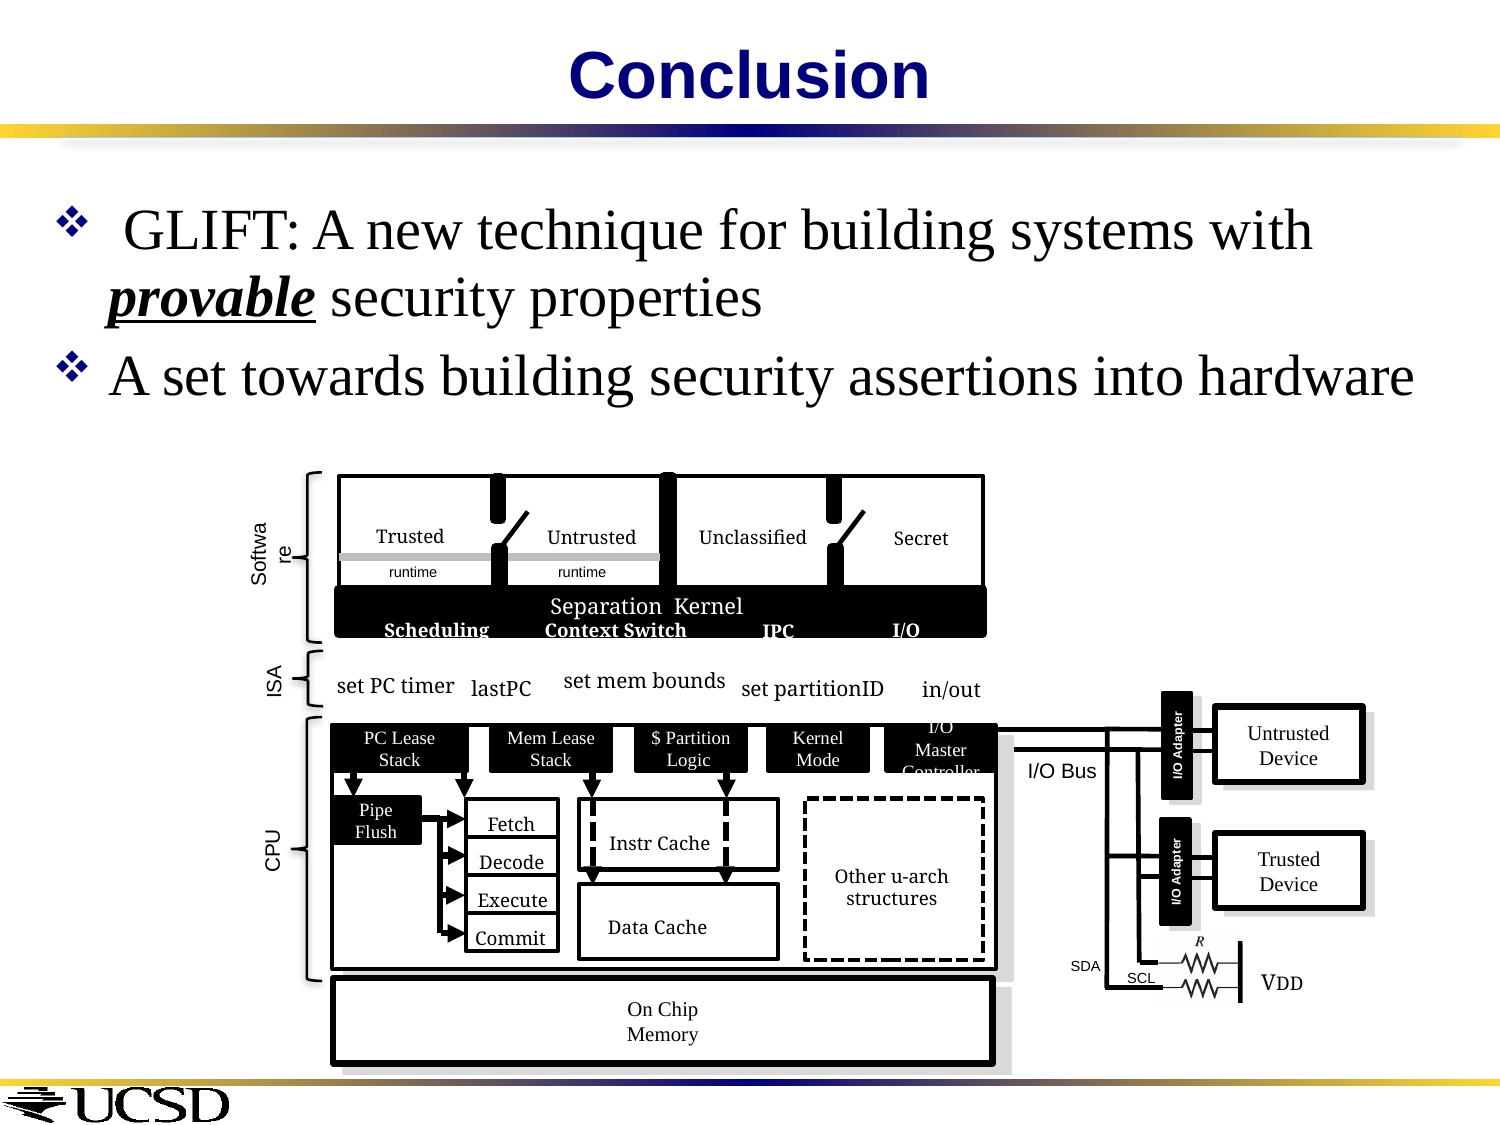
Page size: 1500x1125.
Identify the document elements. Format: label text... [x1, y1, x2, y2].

picture [0, 1087, 229, 1123]
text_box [244, 472, 1376, 1076]
title Conclusion [37, 4, 1463, 120]
list GLIFT: A new technique for building systems with provable security properties A set towards building security assertions into hardware [37, 187, 1463, 1017]
